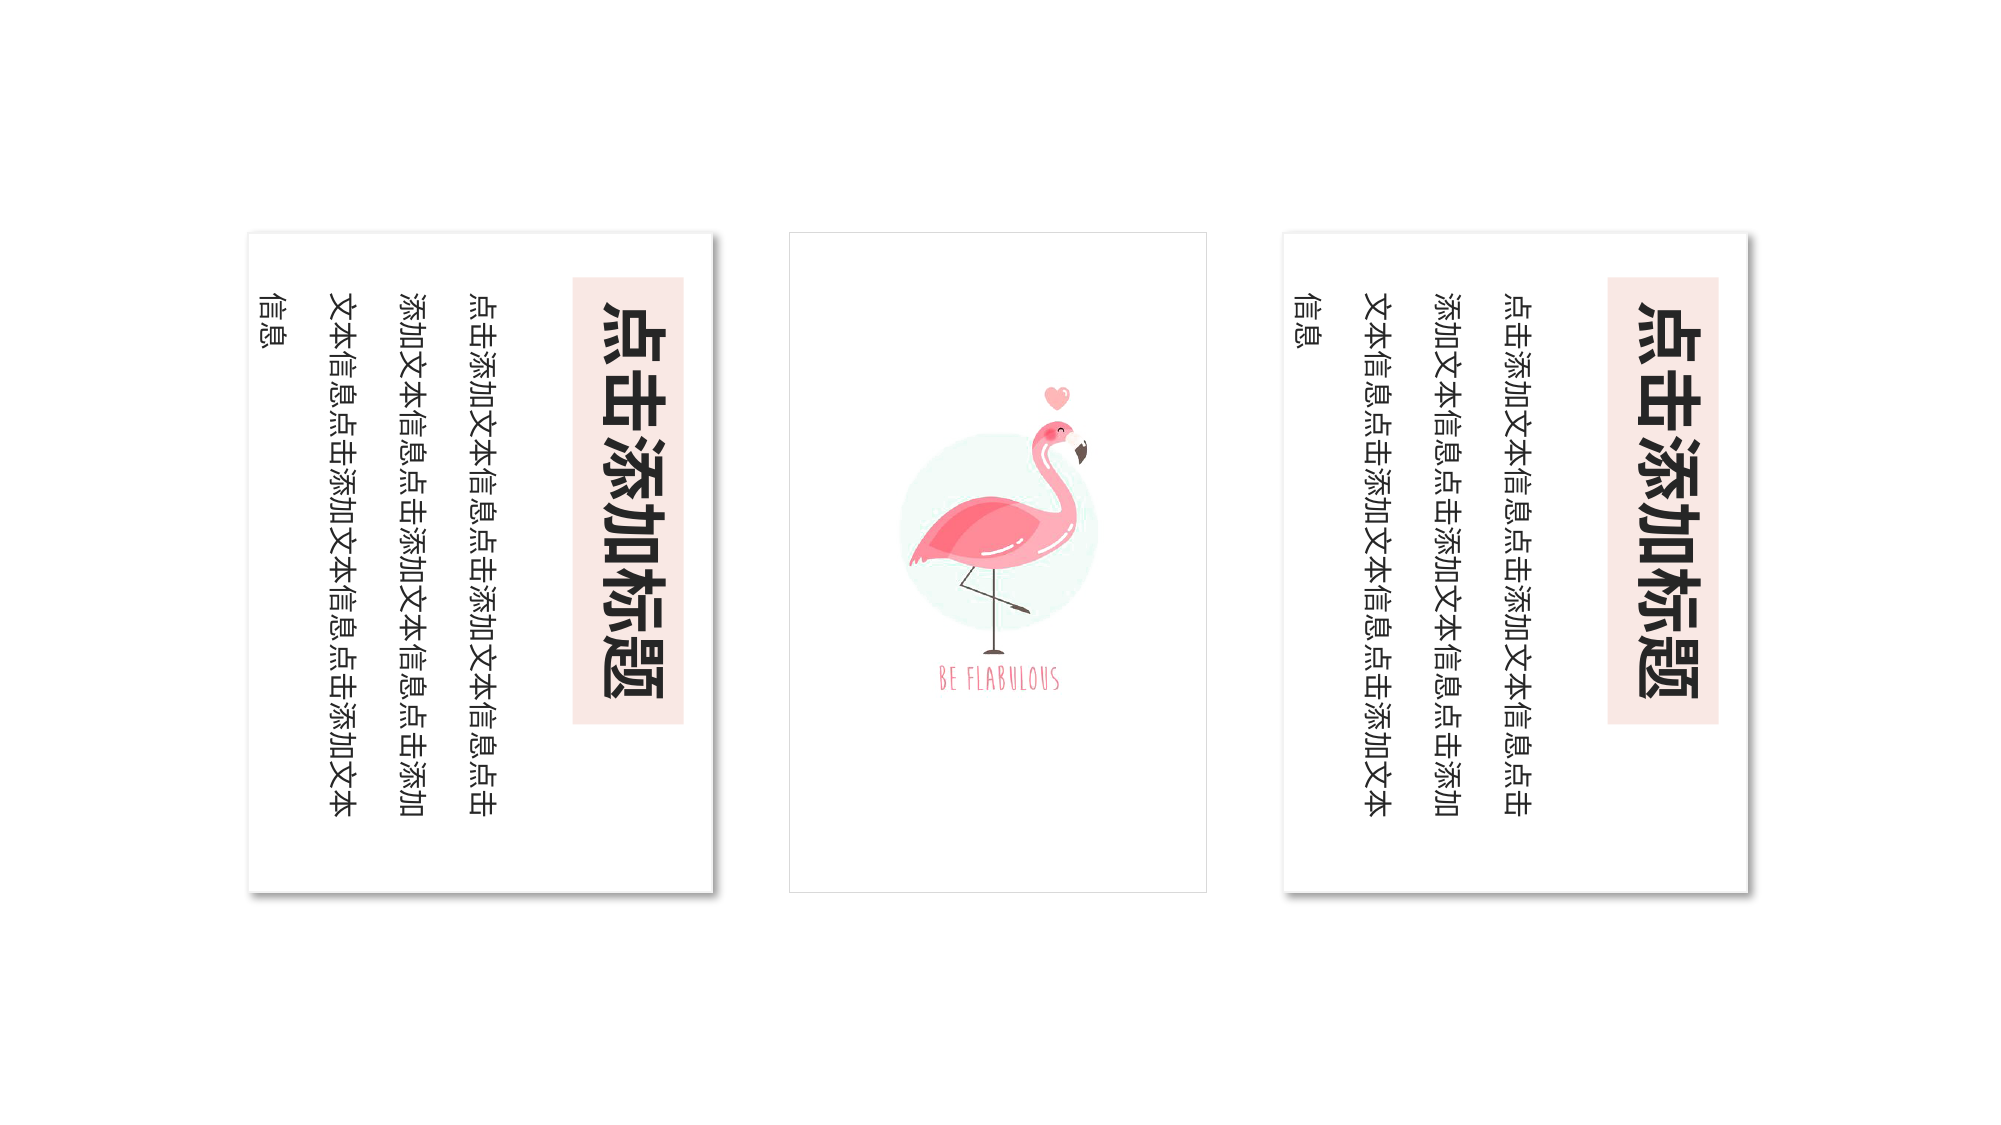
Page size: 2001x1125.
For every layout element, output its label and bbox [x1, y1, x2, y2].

text_box [1283, 232, 1748, 893]
picture [789, 232, 1207, 893]
text_box [248, 232, 713, 893]
